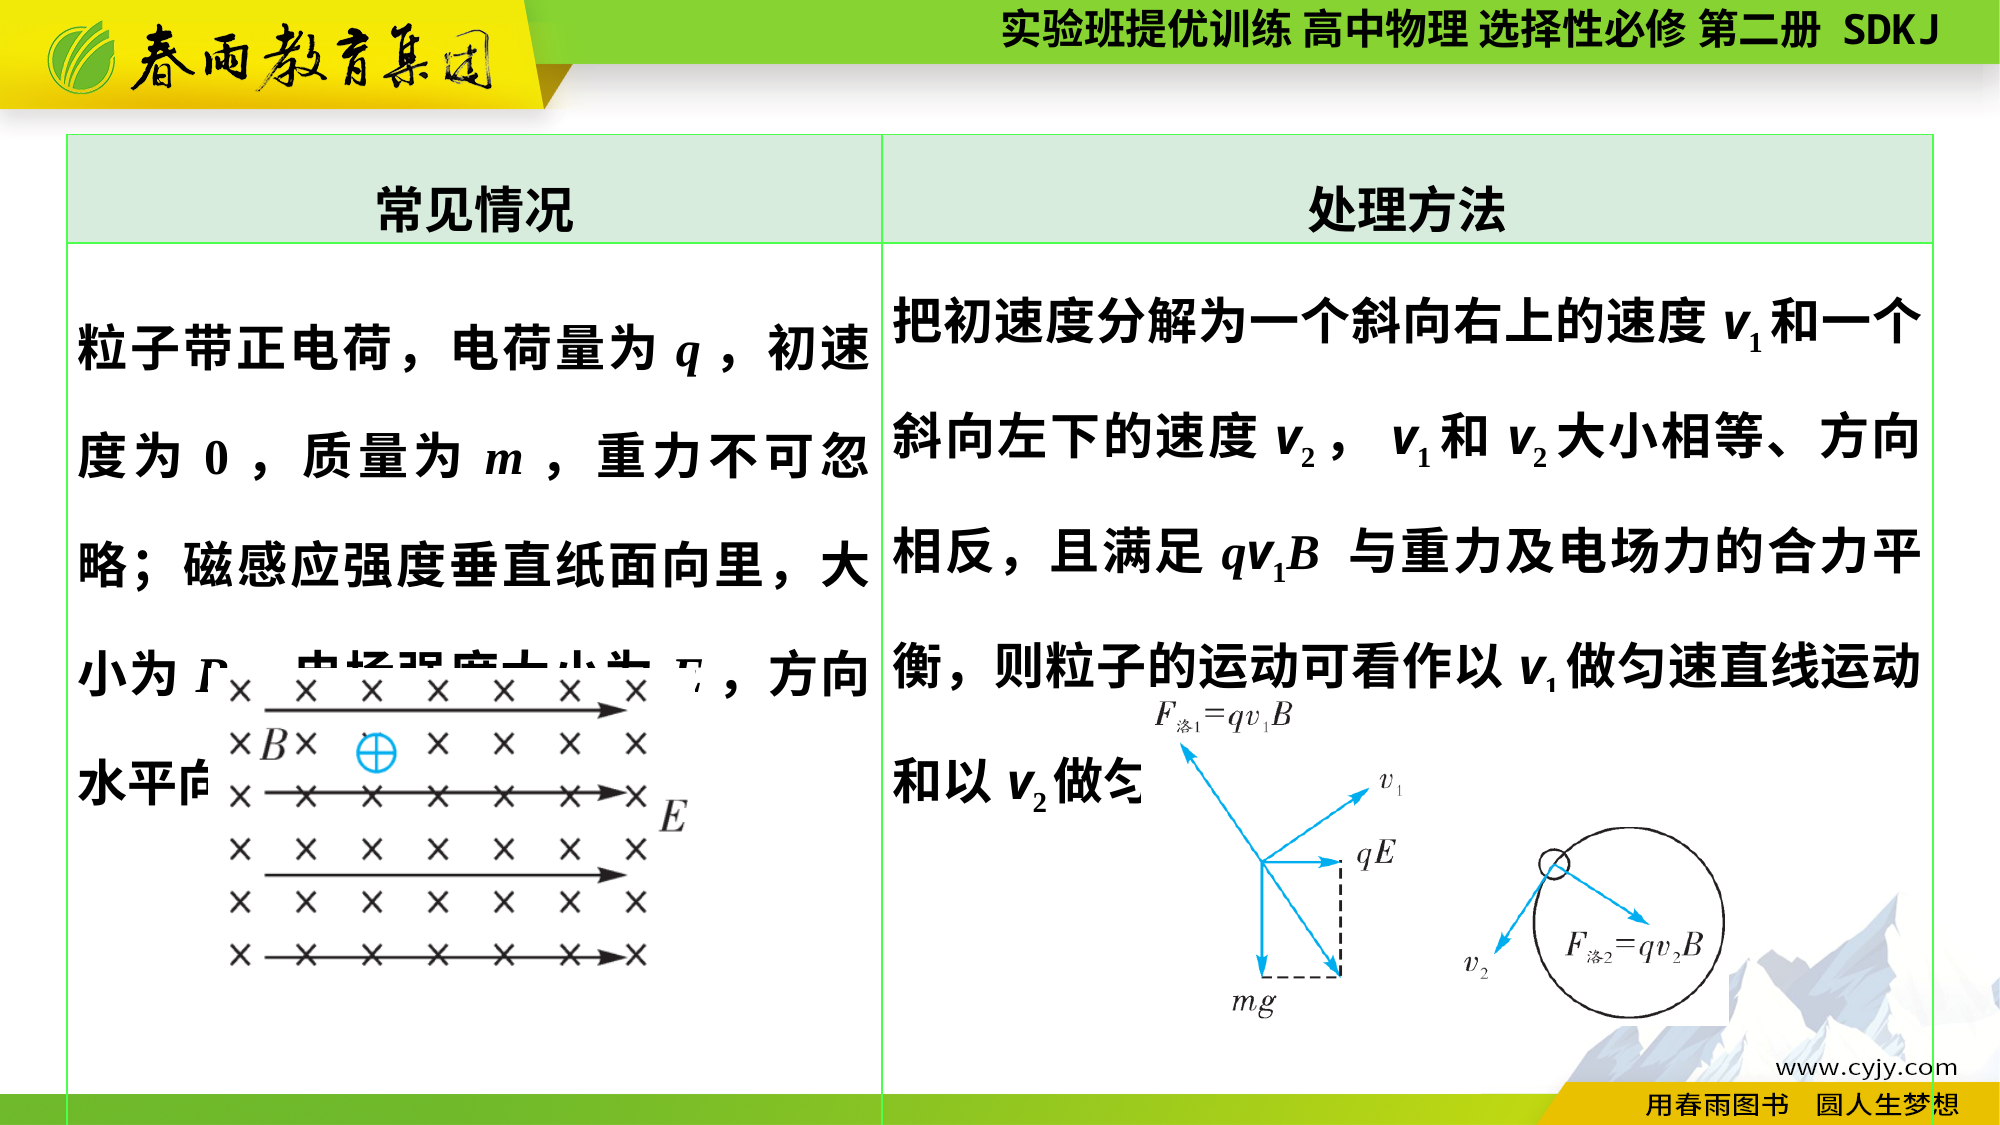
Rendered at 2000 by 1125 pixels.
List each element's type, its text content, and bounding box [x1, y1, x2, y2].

table_header 处理方法 [883, 135, 1932, 242]
picture [1141, 692, 1729, 1026]
table_cell 粒子带正电荷，电荷量为q，初速度为0，质量为m，重力不可忽略；磁感应强度垂直纸面向里，大小为B，电场强度大小为E，方向水平向右 [68, 244, 881, 1125]
picture [208, 668, 695, 995]
table_cell 把初速度分解为一个斜向右上的速度v1和一个斜向左下的速度v2，v1和v2大小相等、方向相反，且满足qv1B 与重力及电场力的合力平衡，则粒子的运动可看作以v1做匀速直线运动和以v2做匀速圆周运动的合运动 [883, 244, 1932, 1125]
picture [0, 0, 2000, 1125]
table_header 常见情况 [68, 135, 881, 242]
